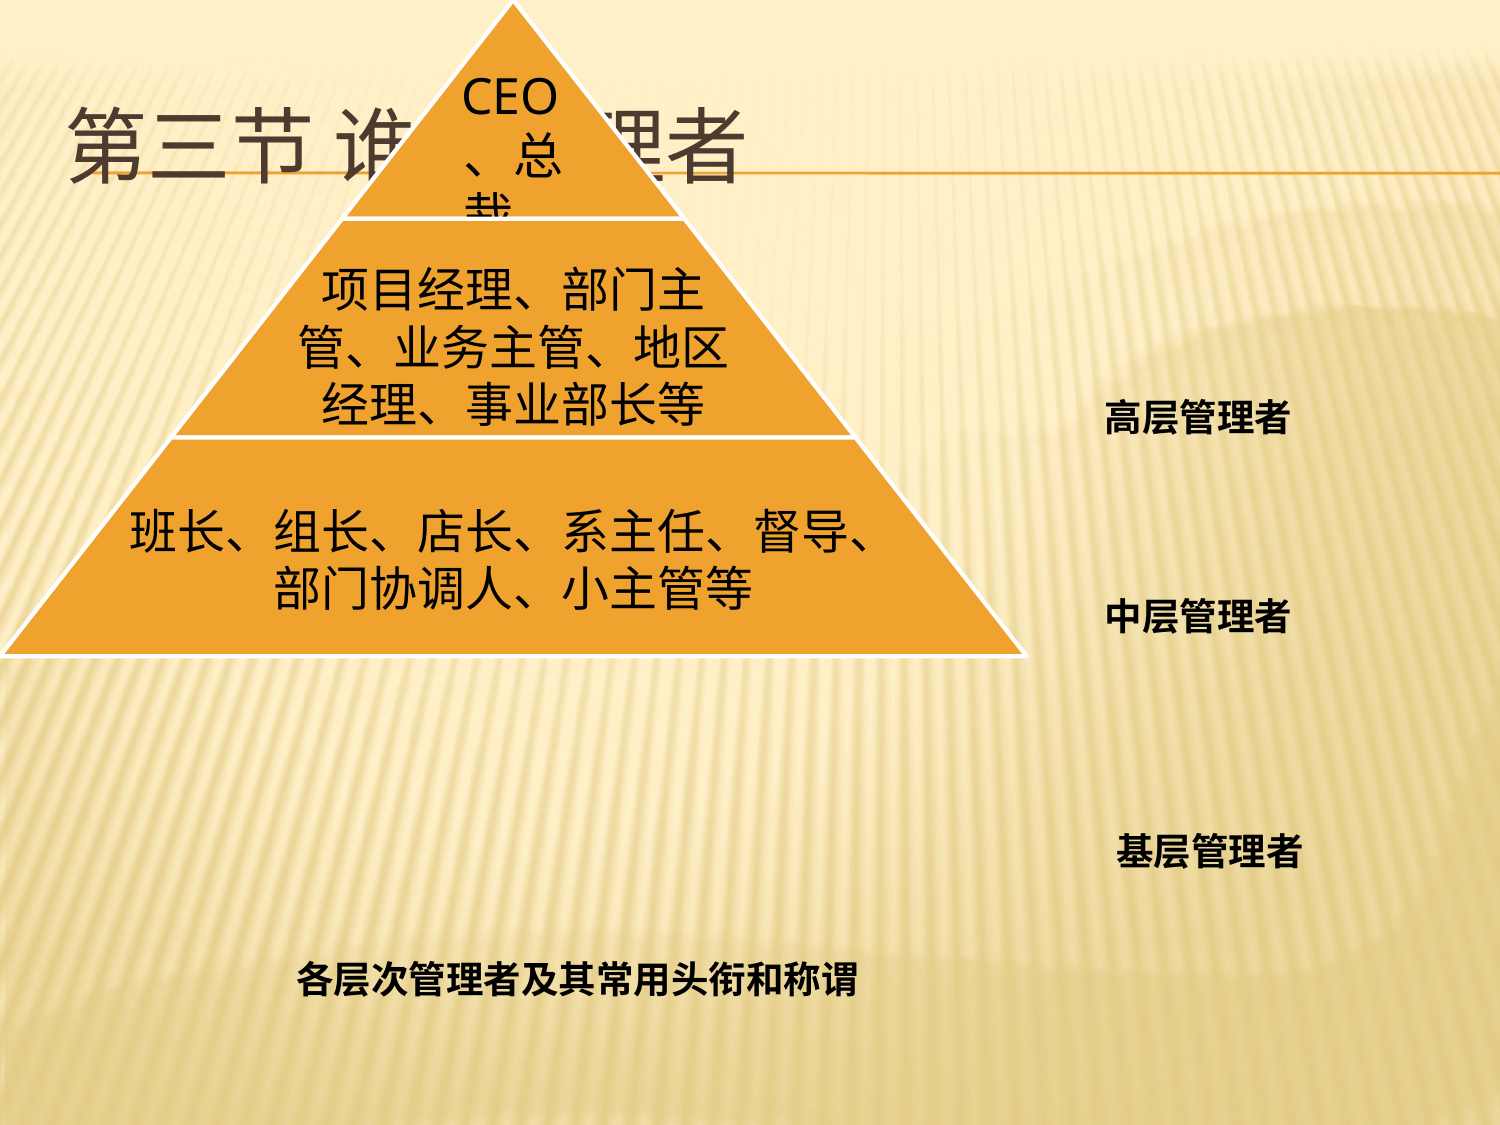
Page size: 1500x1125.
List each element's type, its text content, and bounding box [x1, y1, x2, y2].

text_box 各层次管理者及其常用头衔和称谓 [281, 949, 950, 1009]
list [74, 269, 1102, 927]
text_box 中层管理者 [1111, 585, 1325, 646]
text_box 高层管理者 [1111, 386, 1313, 447]
title 第三节 谁是管理者 [50, 75, 451, 213]
title 第三节 谁是管理者 [576, 75, 1475, 213]
text_box 基层管理者 [1111, 820, 1325, 880]
